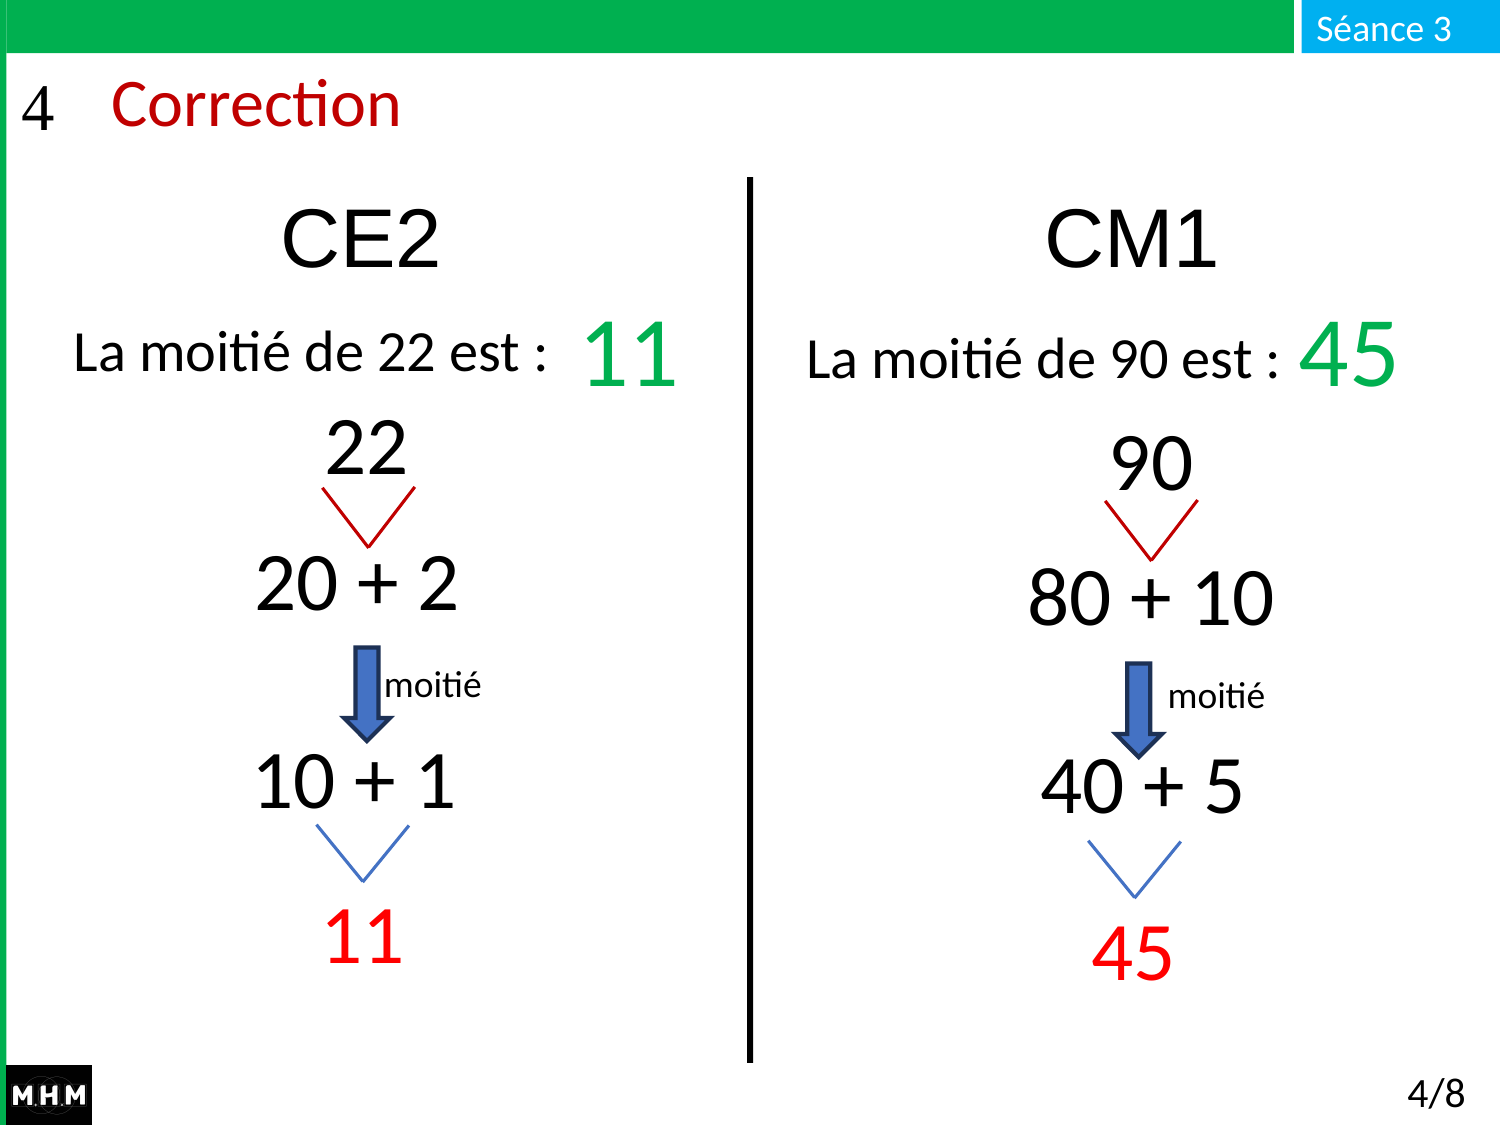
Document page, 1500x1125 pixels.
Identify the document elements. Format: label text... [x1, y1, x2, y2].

text_box CE2 CM1 [265, 177, 1240, 285]
picture [6, 1065, 92, 1125]
text_box moitié [369, 652, 604, 713]
title Correction [96, 60, 1391, 150]
text_box [338, 645, 396, 717]
text_box La moitié de 22 est : [59, 236, 609, 436]
text_box 11 [561, 278, 697, 414]
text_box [316, 824, 410, 883]
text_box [1104, 499, 1198, 562]
text_box moitié [1152, 663, 1388, 724]
text_box 90 [1092, 399, 1210, 515]
list 4/8 [1373, 1064, 1500, 1125]
text_box 10 + 1 [206, 717, 502, 833]
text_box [322, 486, 415, 549]
text_box 11 [285, 873, 439, 988]
text_box 45 [1281, 278, 1418, 414]
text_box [1088, 840, 1181, 899]
text_box 20 + 2 [212, 519, 502, 635]
text_box 80 + 10 [974, 534, 1329, 650]
text_box 45 [1057, 889, 1211, 1004]
text_box La moitié de 90 est : [791, 243, 1341, 443]
text_box 40 + 5 [986, 723, 1300, 838]
text_box [1125, 661, 1153, 723]
text_box 22 [308, 383, 426, 499]
